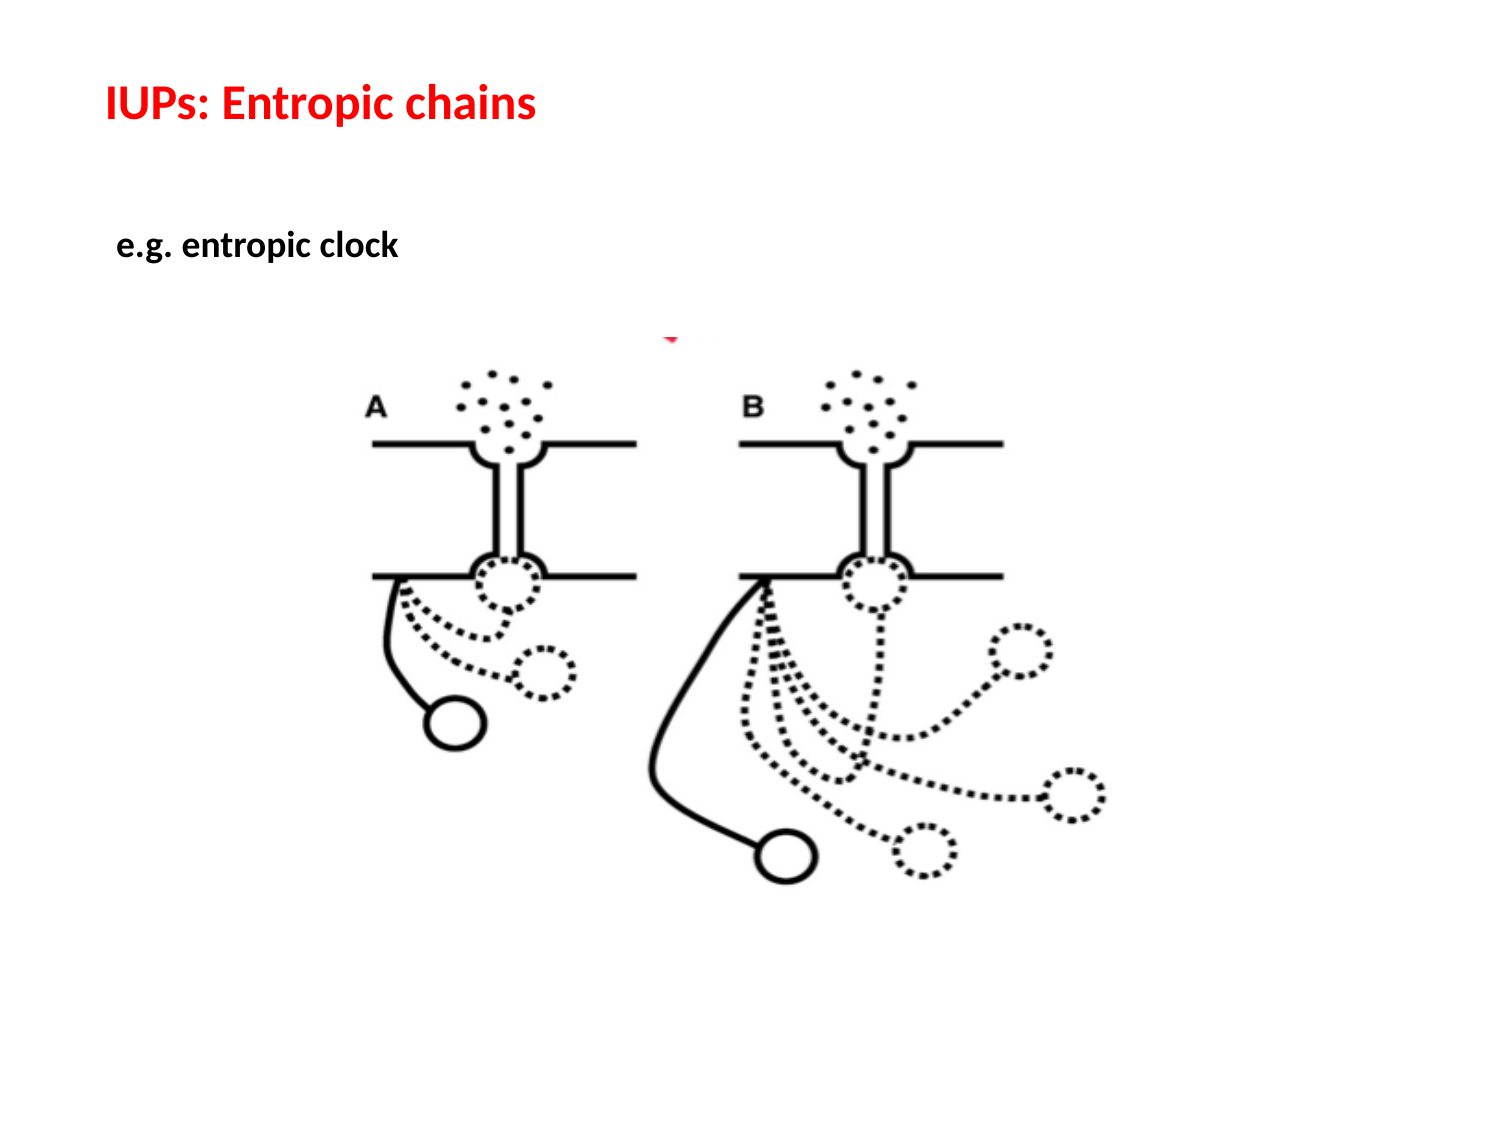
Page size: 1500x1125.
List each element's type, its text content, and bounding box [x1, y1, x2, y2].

text_box e.g. entropic clock [101, 212, 415, 273]
text_box IUPs: Entropic chains [89, 62, 552, 138]
picture [274, 337, 1138, 912]
